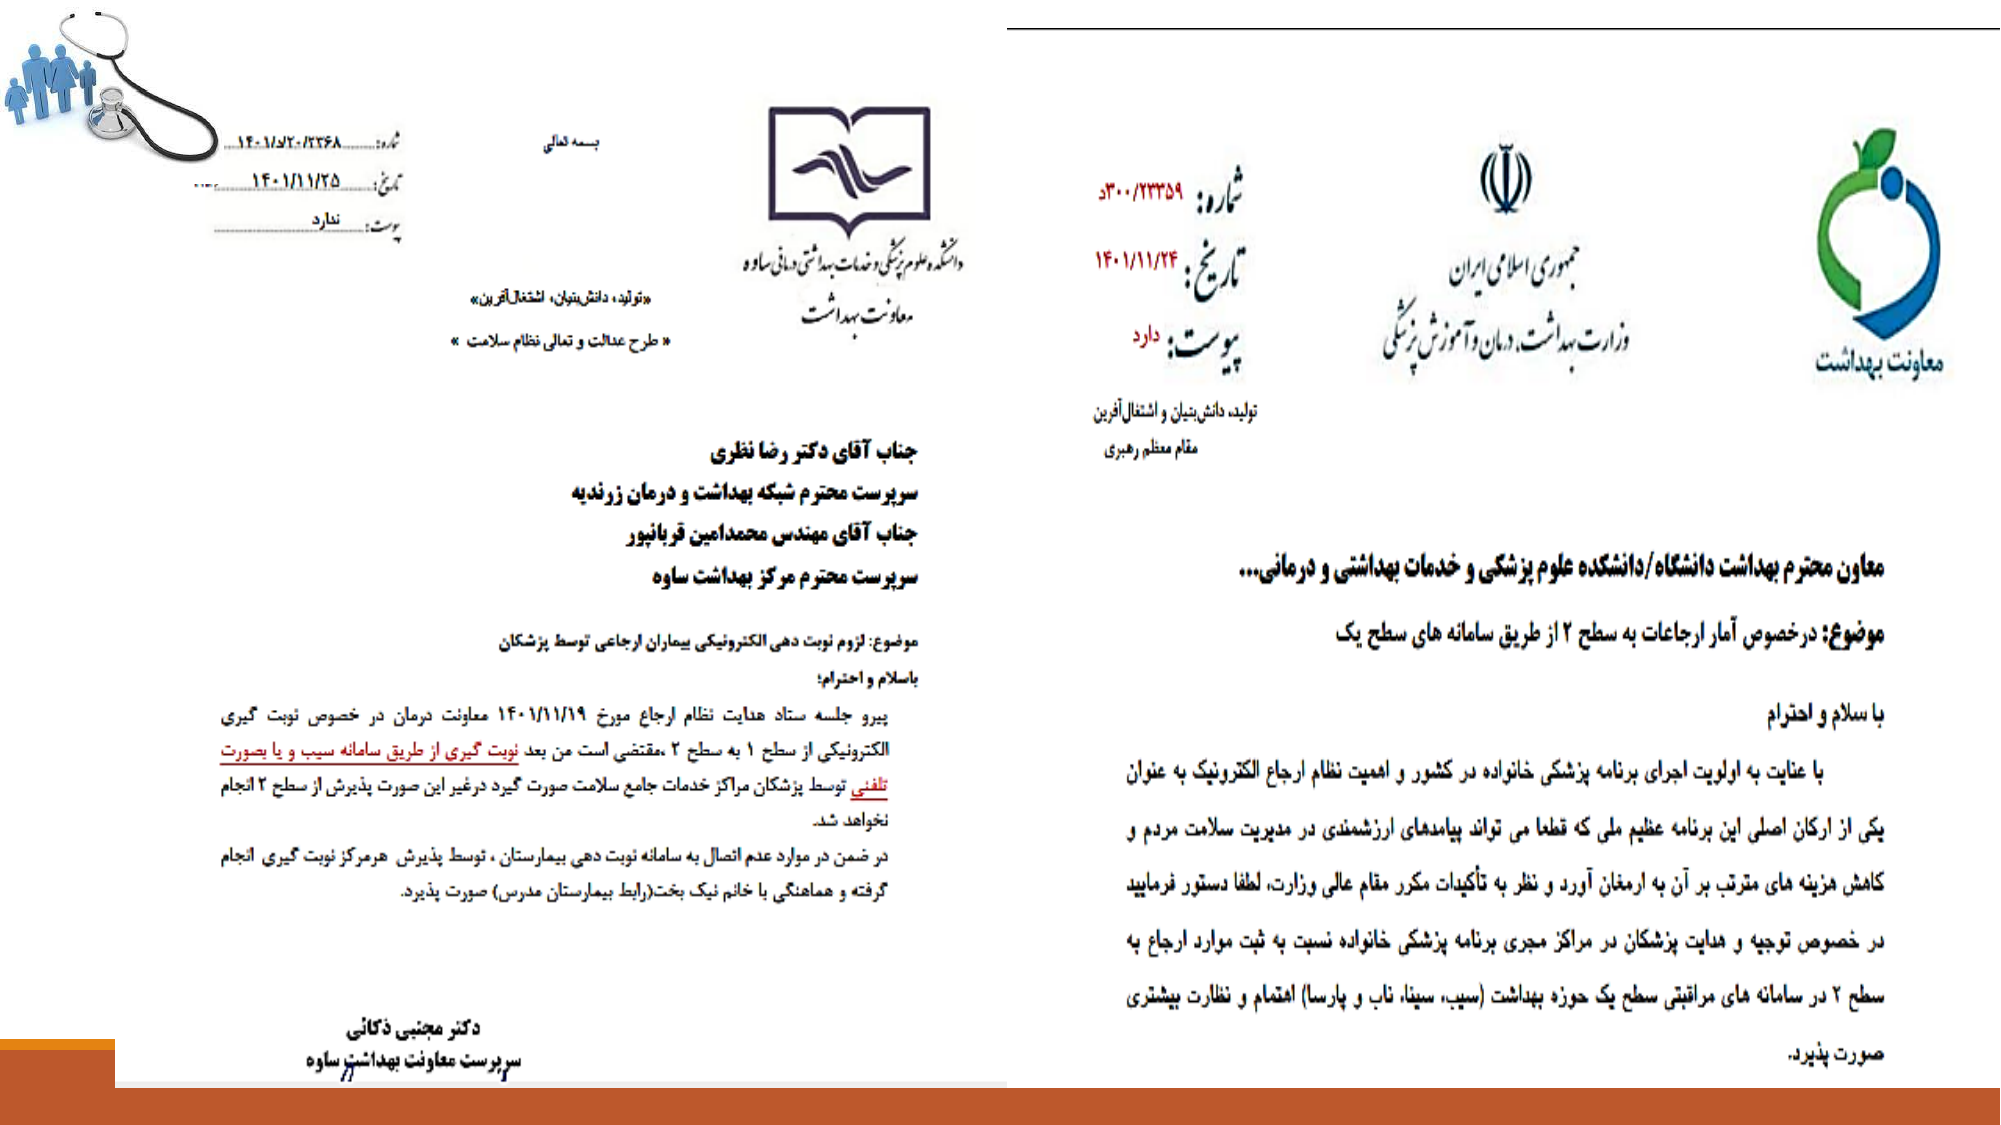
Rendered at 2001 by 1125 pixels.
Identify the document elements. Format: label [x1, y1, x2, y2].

picture [0, 0, 225, 185]
list [114, 77, 1004, 1089]
picture [1007, 27, 2000, 1089]
